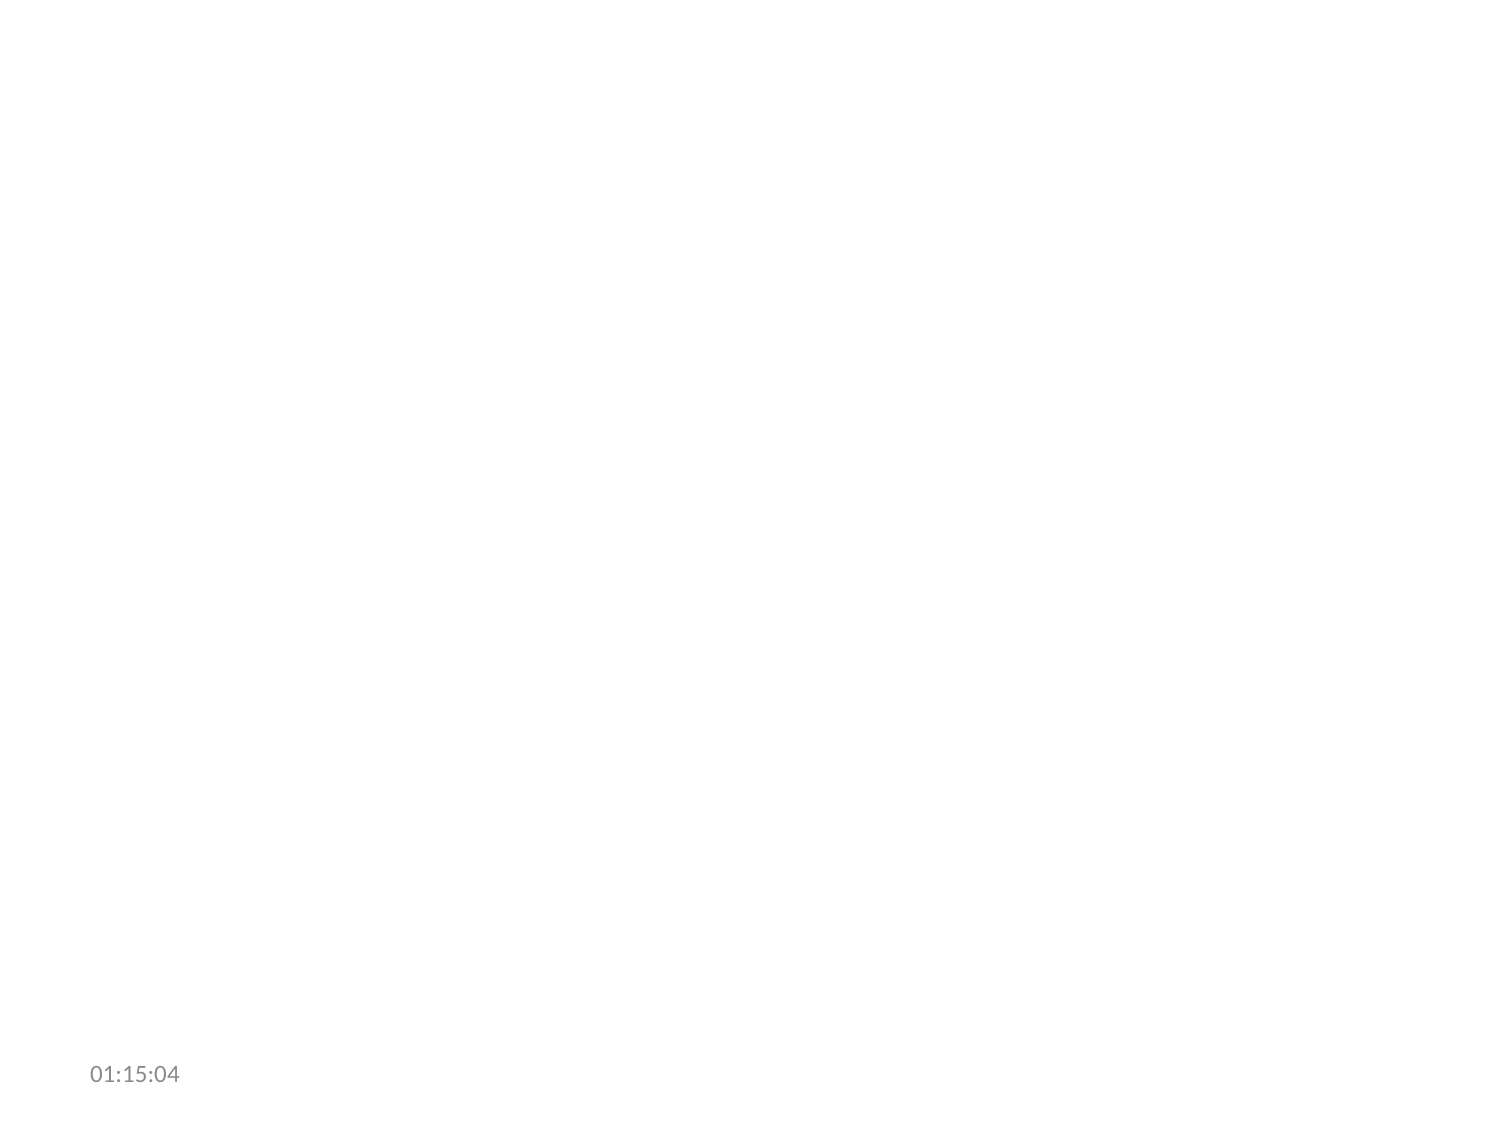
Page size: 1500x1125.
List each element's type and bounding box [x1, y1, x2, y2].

slide_number [75, 1042, 425, 1103]
